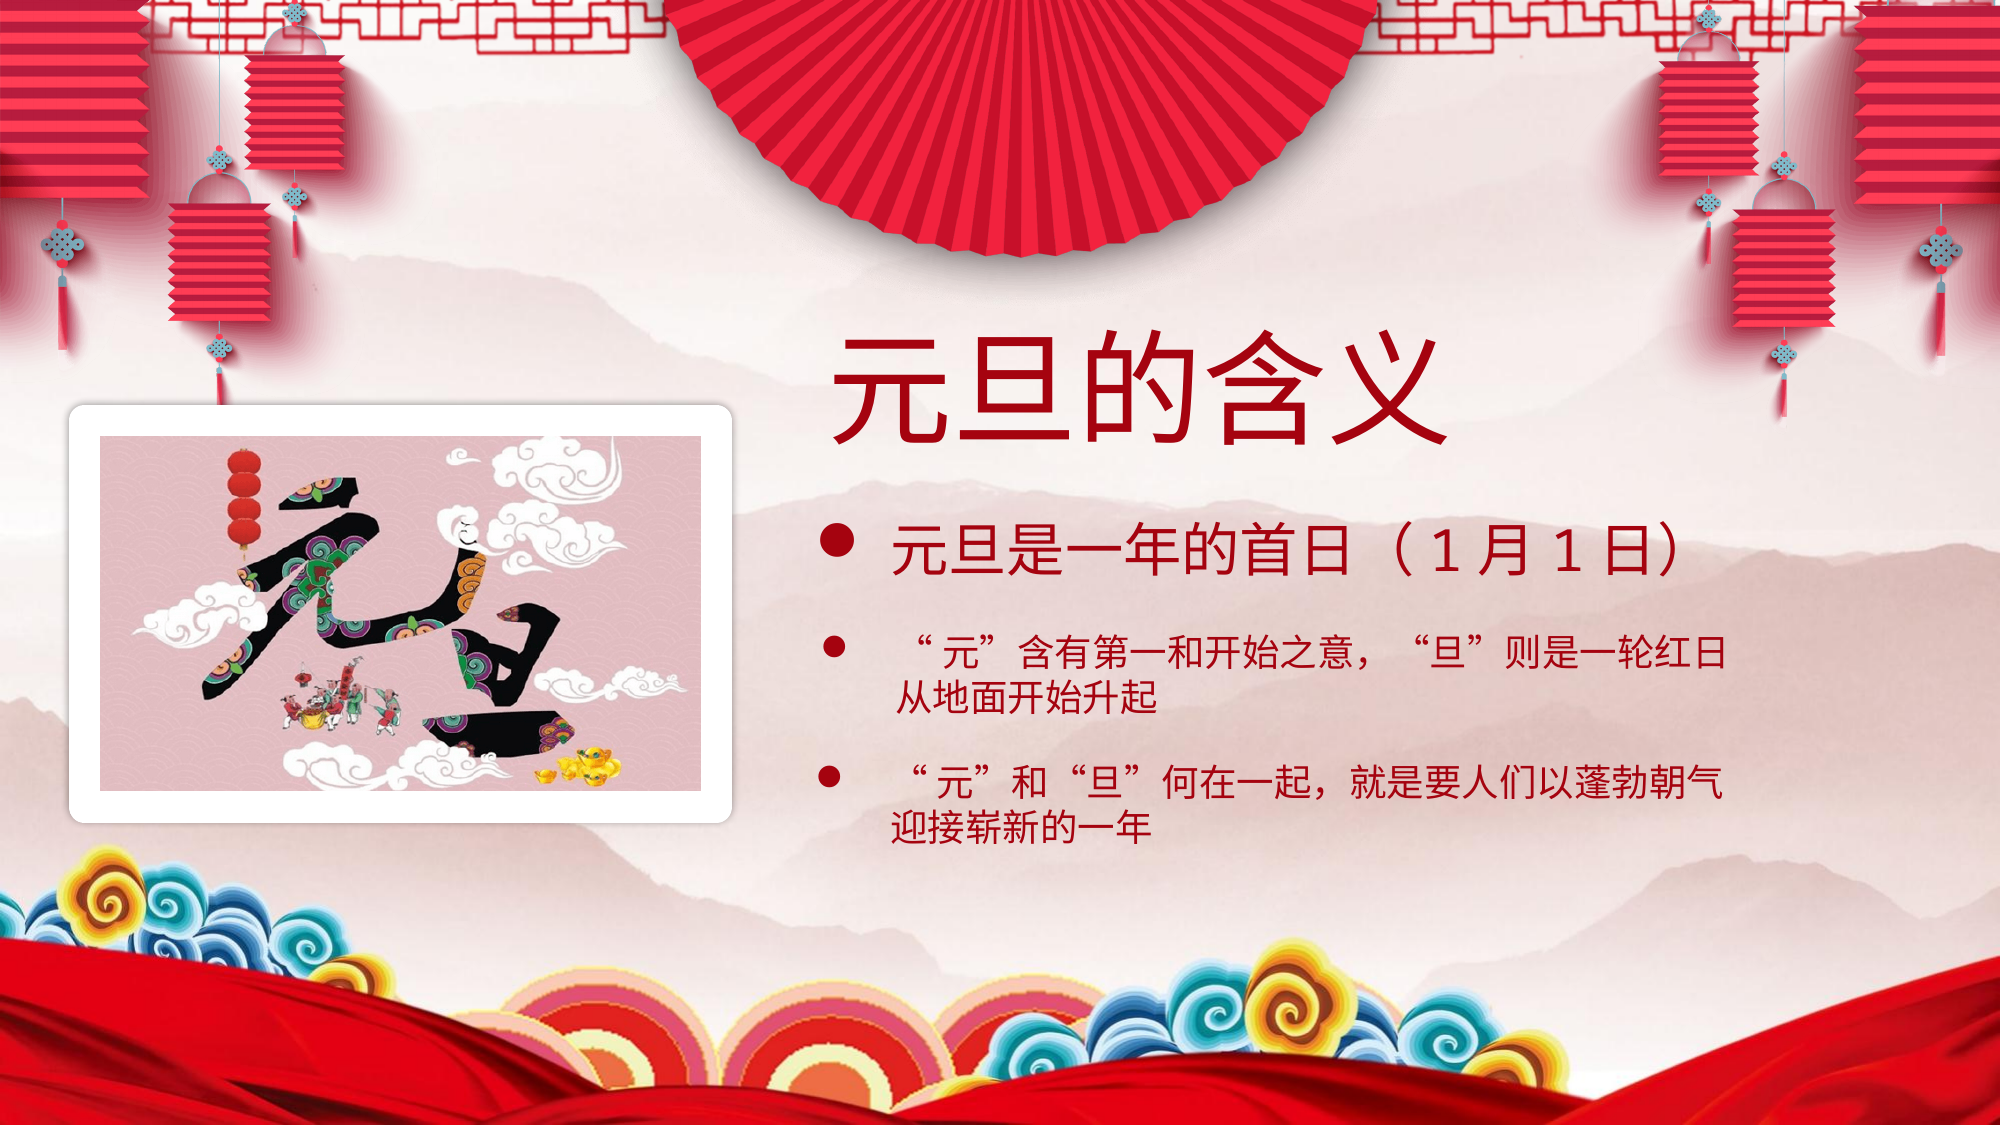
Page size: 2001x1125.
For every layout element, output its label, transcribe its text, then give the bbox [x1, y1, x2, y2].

text_box 元旦是一年的首日（1月1日） [800, 505, 1953, 590]
text_box “元”和“旦”何在一起，就是要人们以蓬勃朝气迎接崭新的一年 [800, 751, 1752, 857]
picture [0, 0, 2000, 1125]
text_box “元”含有第一和开始之意，“旦”则是一轮红日从地面开始升起 [805, 622, 1757, 727]
text_box 元旦的含义 [812, 303, 1520, 468]
